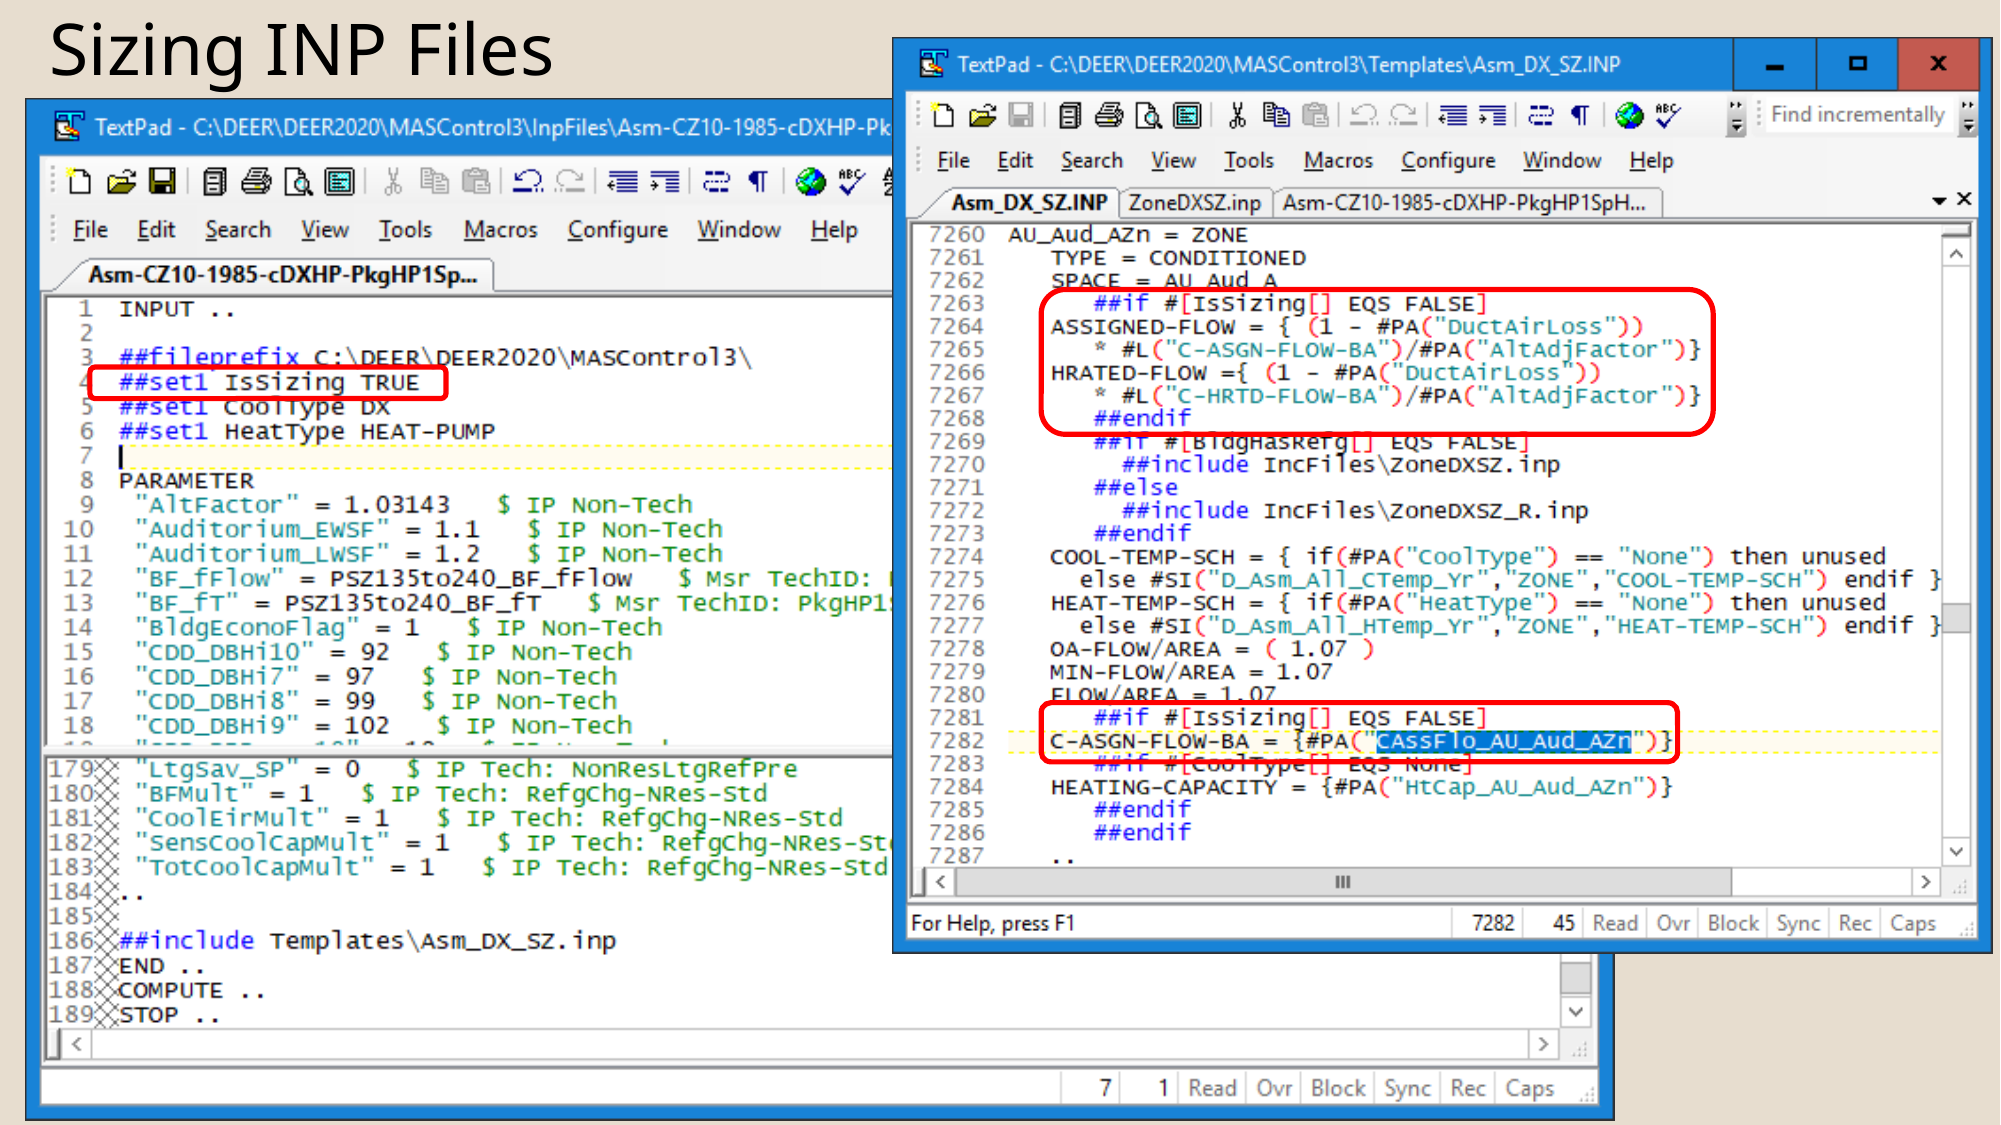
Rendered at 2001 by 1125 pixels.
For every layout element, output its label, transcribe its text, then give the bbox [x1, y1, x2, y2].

picture [25, 37, 1993, 1121]
title Sizing INP Files [34, 6, 1760, 98]
